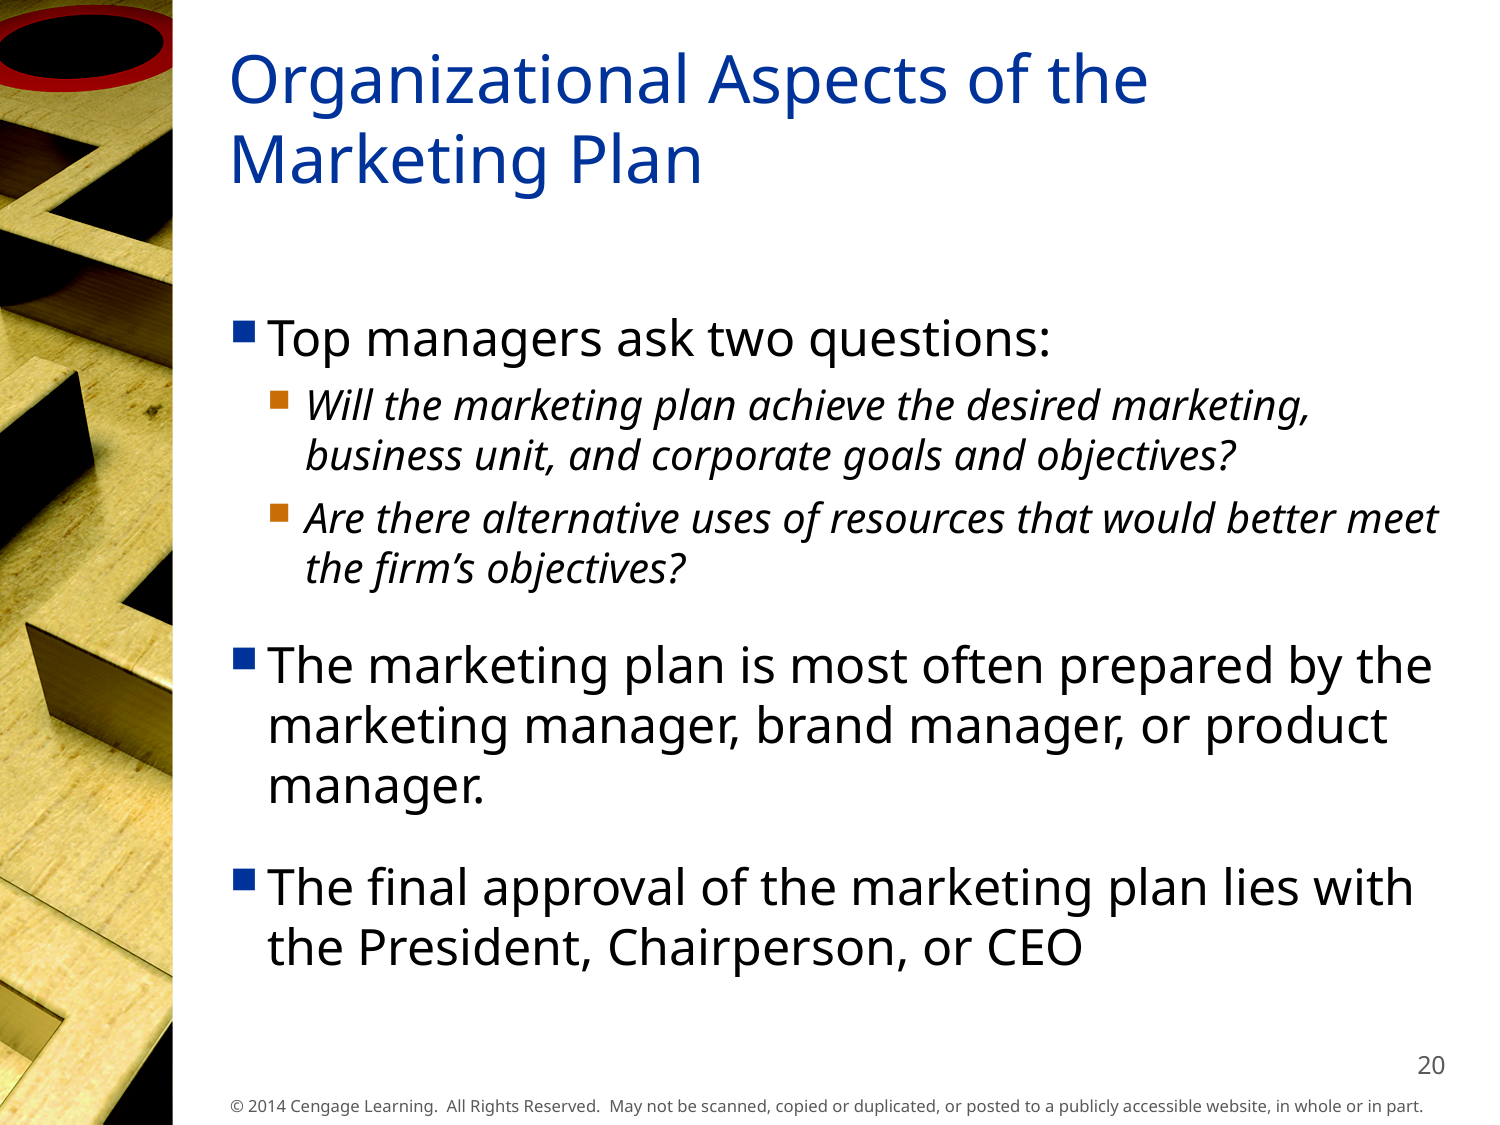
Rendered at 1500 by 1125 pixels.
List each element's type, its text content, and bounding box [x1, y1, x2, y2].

list Top managers ask two questions: Will the marketing plan achieve the desired marketing, business unit, and corporate goals and objectives? Are there alternative uses of resources that would better meet the firm’s objectives? The marketing plan is most often prepared by the marketing manager, brand manager, or product manager. The final approval of the marketing plan lies with the President, Chairperson, or CEO [215, 212, 1478, 981]
title Organizational Aspects of the Marketing Plan [213, 29, 1454, 213]
picture [0, 0, 173, 1125]
slide_number 20 [1386, 1037, 1478, 1097]
